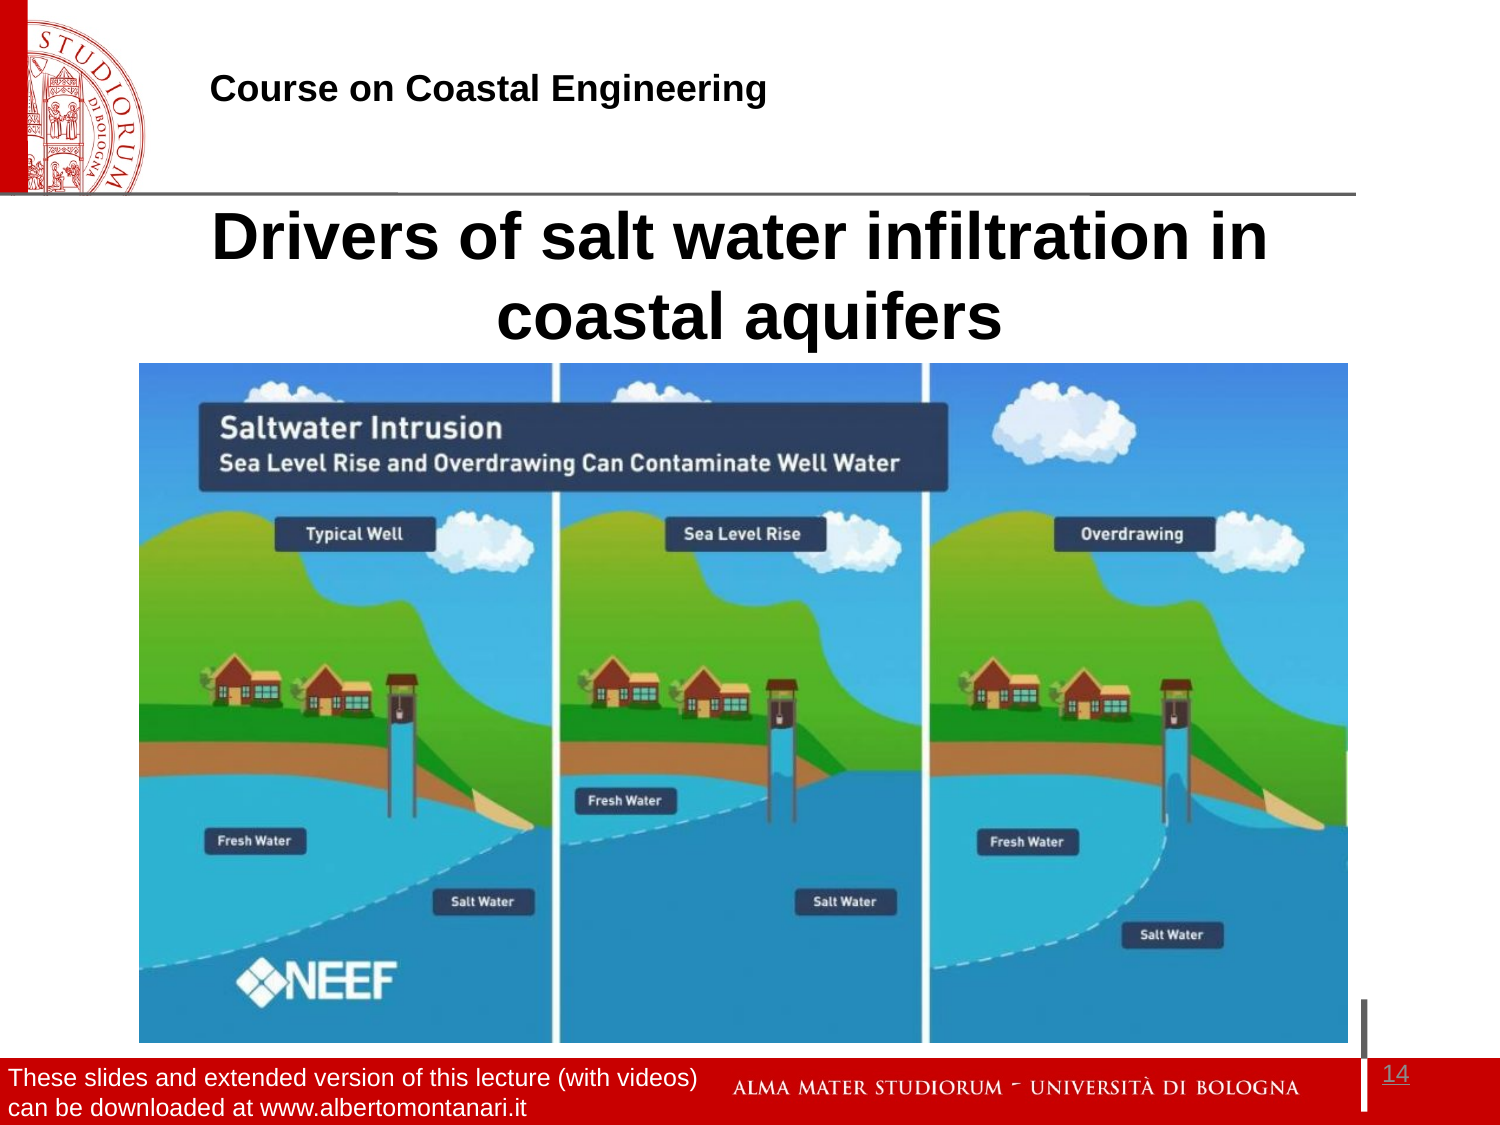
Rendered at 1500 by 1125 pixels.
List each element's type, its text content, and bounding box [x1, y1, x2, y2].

picture [0, 1058, 1500, 1125]
text_box Drivers of salt water infiltration in coastal aquifers [11, 105, 1489, 361]
picture [139, 363, 1348, 1044]
picture [28, 16, 151, 105]
slide_number 14 [1074, 1042, 1425, 1103]
